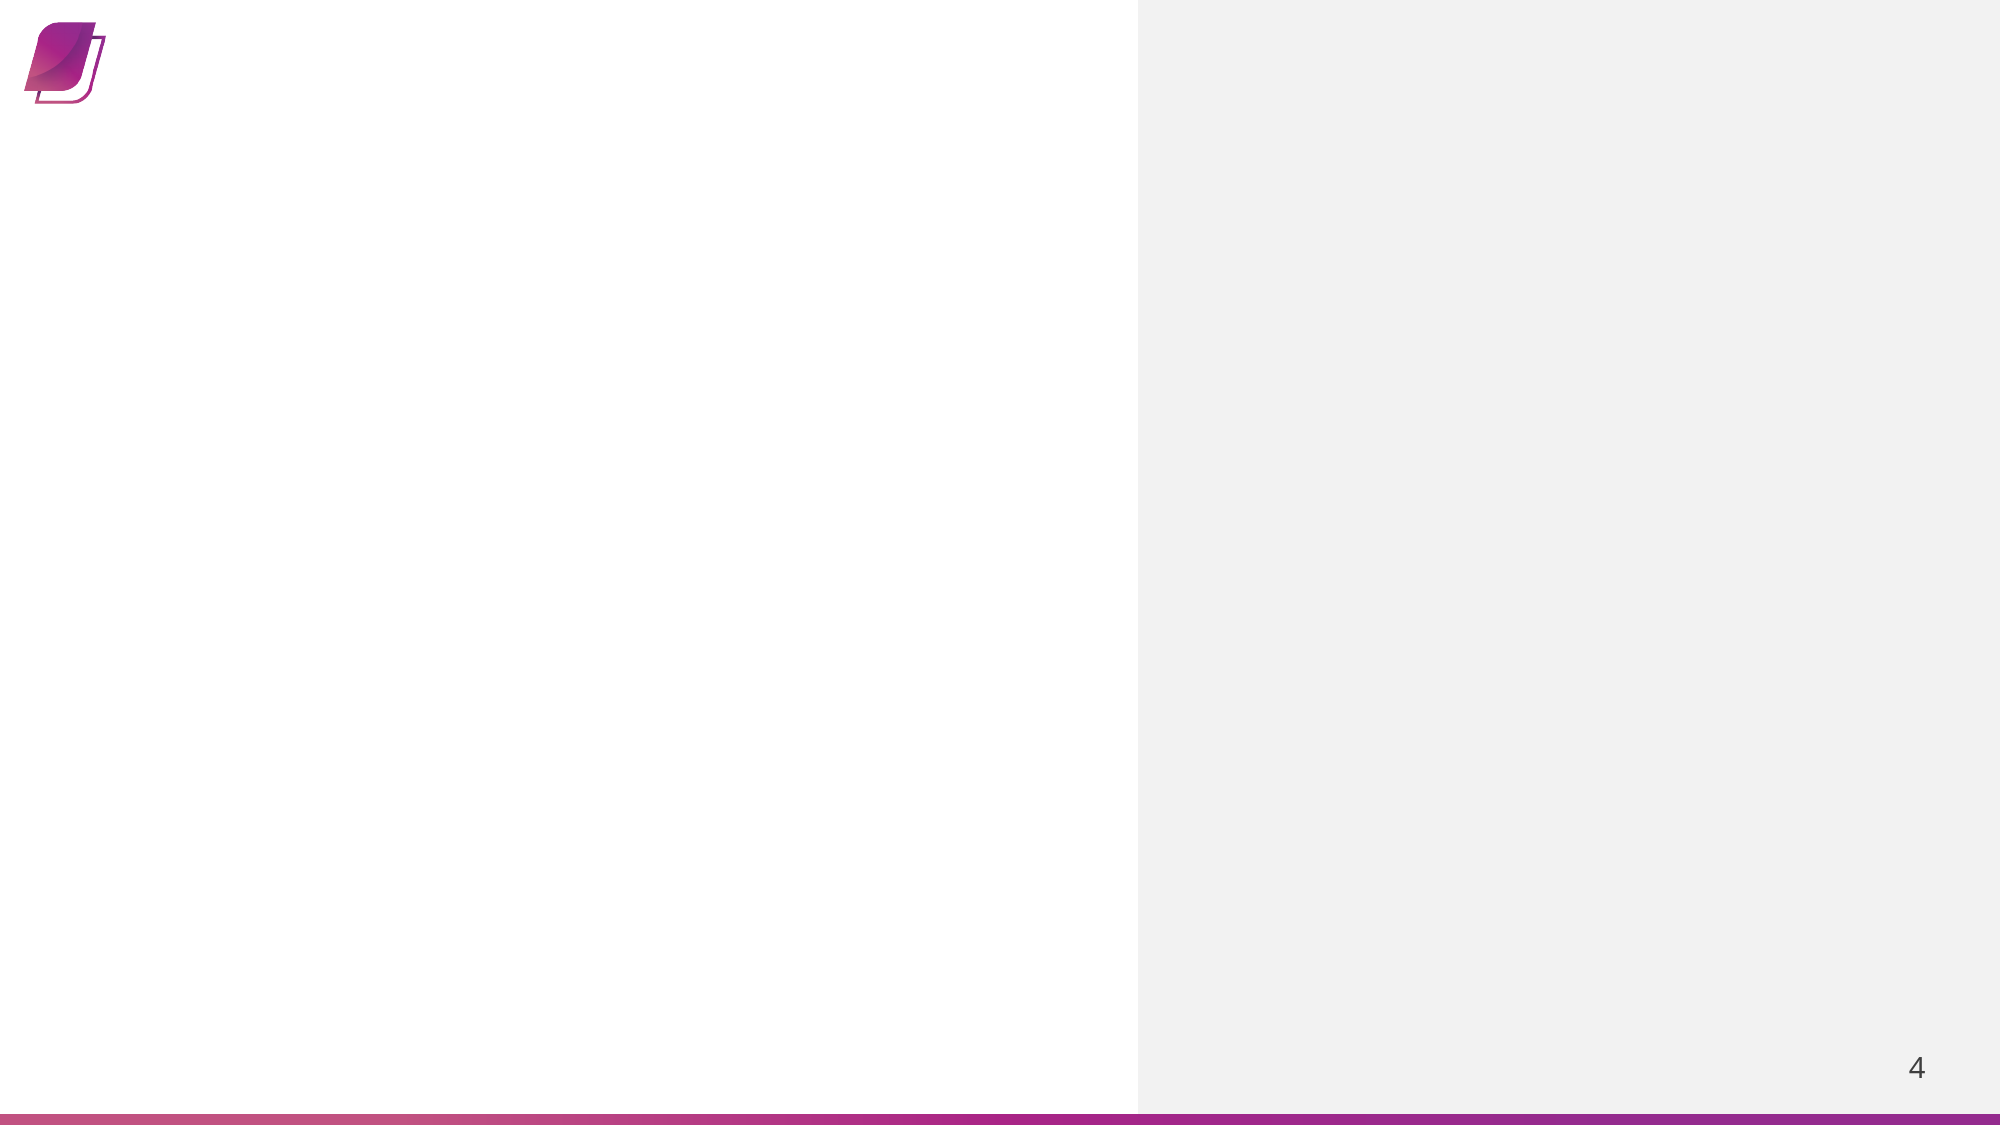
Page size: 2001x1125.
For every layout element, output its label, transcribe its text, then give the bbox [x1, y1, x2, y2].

picture [24, 22, 106, 104]
picture [0, 1114, 2000, 1125]
slide_number 4 [1490, 1039, 1941, 1100]
